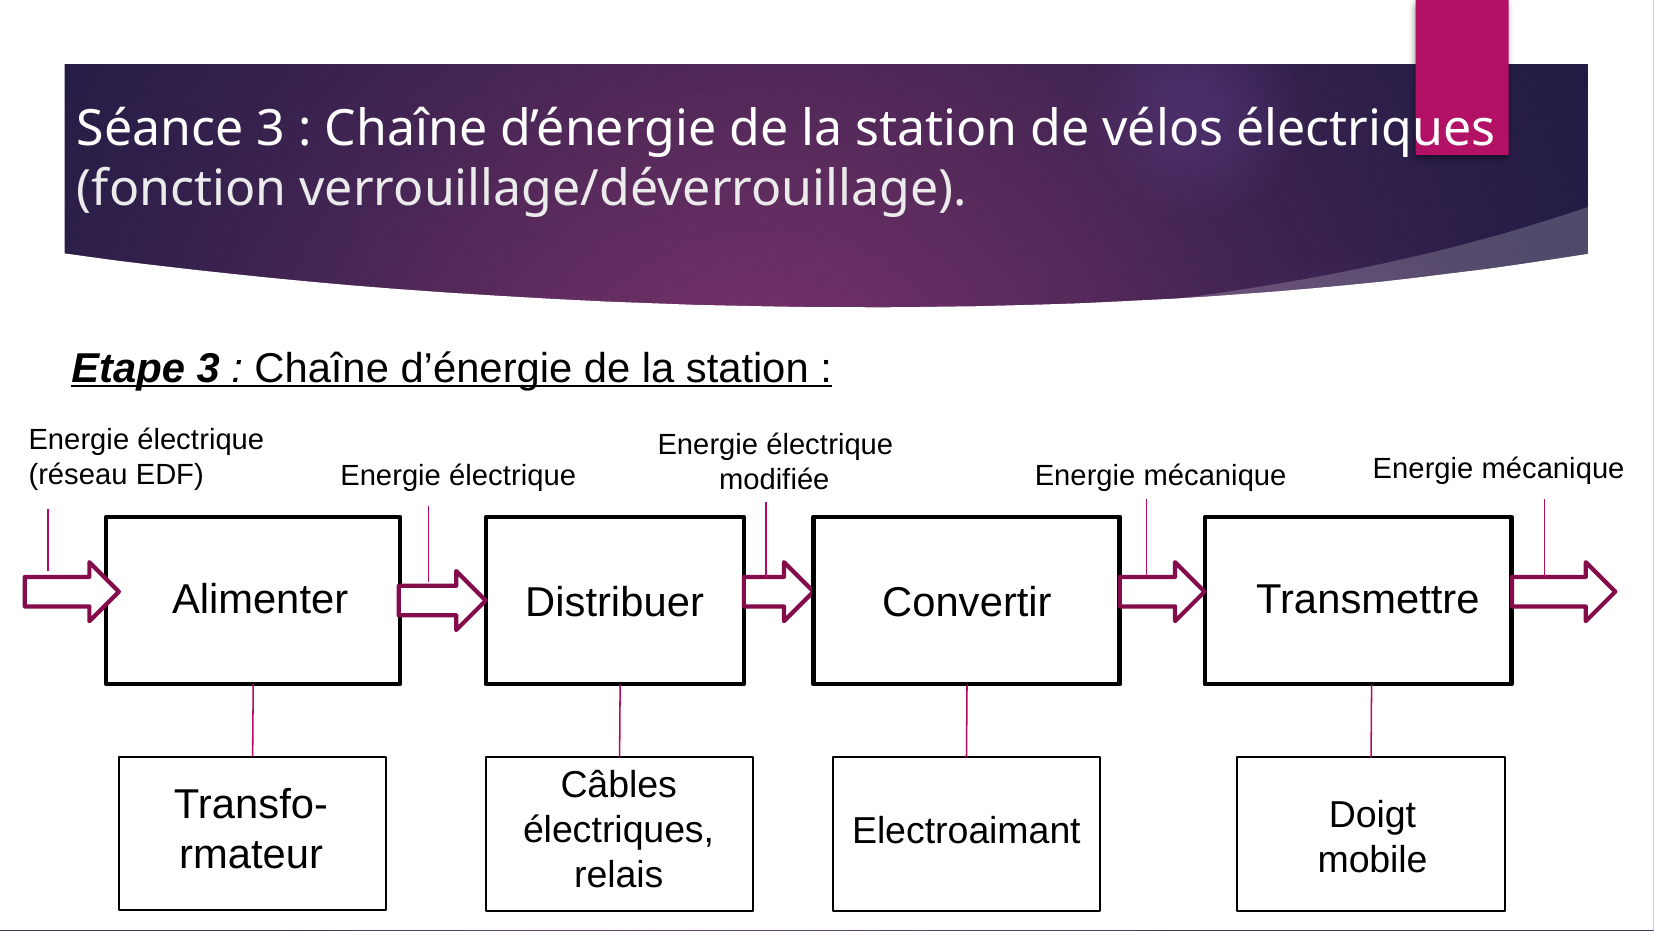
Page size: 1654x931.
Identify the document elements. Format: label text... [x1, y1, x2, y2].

text_box Energie mécanique [1357, 441, 1649, 492]
text_box [741, 560, 812, 624]
text_box Energie mécanique [1019, 448, 1311, 499]
text_box Alimenter [146, 564, 374, 630]
picture [65, 64, 1588, 307]
text_box [396, 569, 488, 632]
text_box [484, 902, 756, 913]
text_box [104, 515, 402, 686]
text_box Distribuer [501, 567, 729, 633]
text_box [117, 755, 389, 912]
text_box [484, 515, 746, 686]
text_box Câbles électriques, relais [481, 752, 757, 902]
text_box [1117, 560, 1207, 624]
text_box Transfo-rmateur [148, 769, 354, 885]
text_box Convertir [853, 567, 1081, 633]
text_box [1510, 560, 1618, 624]
text_box [812, 515, 1122, 686]
picture [65, 64, 1415, 88]
text_box Etape 3 : Chaîne d’énergie de la station : [56, 333, 848, 399]
text_box Séance 3 : Chaîne d’énergie de la station de vélos électriques (fonction verrouillage/déverrouillage). [62, 88, 1524, 223]
text_box [831, 755, 1102, 913]
text_box Electroaimant [832, 798, 1101, 859]
text_box Energie électrique modifiée [642, 417, 915, 503]
text_box Transmettre [1232, 564, 1504, 630]
text_box Energie électrique [325, 448, 598, 499]
text_box Doigt mobile [1256, 782, 1489, 887]
text_box Energie électrique (réseau EDF) [13, 413, 341, 498]
text_box [1235, 755, 1507, 913]
text_box [22, 560, 121, 624]
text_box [1259, 261, 1433, 292]
text_box [1203, 515, 1514, 686]
